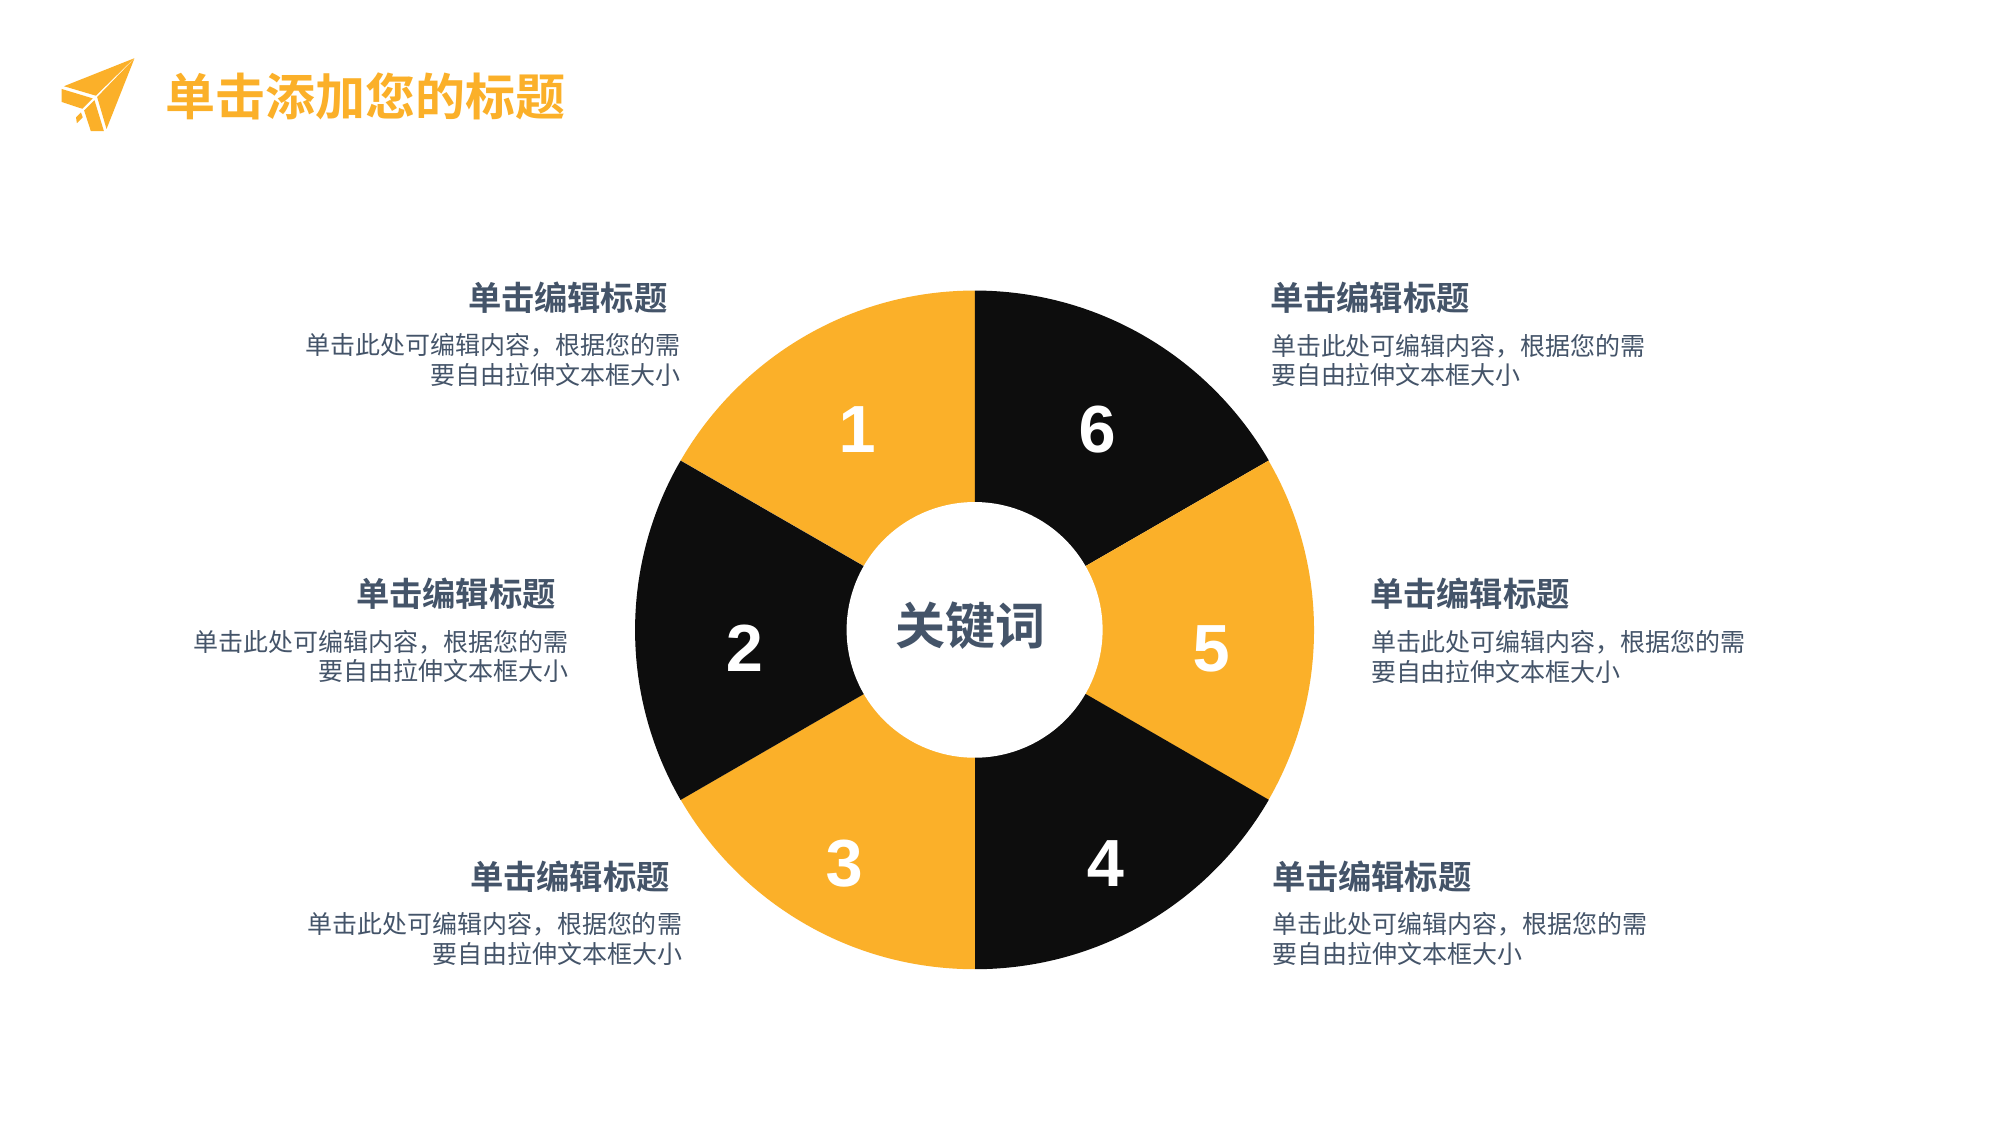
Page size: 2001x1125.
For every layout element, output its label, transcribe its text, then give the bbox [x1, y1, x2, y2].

text_box [635, 460, 863, 800]
text_box 单击编辑标题 [1272, 856, 1485, 897]
text_box [680, 290, 974, 565]
text_box 6 [1078, 385, 1116, 466]
text_box 单击添加您的标题 [150, 58, 580, 133]
text_box 单击此处可编辑内容，根据您的需要自由拉伸文本框大小 [1271, 330, 1654, 391]
text_box 单击此处可编辑内容，根据您的需要自由拉伸文本框大小 [299, 908, 683, 969]
text_box 单击编辑标题 [470, 855, 683, 896]
text_box 单击此处可编辑内容，根据您的需要自由拉伸文本框大小 [185, 625, 569, 686]
text_box 3 [825, 819, 863, 901]
text_box [846, 502, 1103, 758]
text_box [680, 695, 975, 970]
text_box 关键词 [884, 594, 1056, 655]
text_box 单击编辑标题 [1270, 277, 1483, 318]
text_box 单击编辑标题 [1370, 573, 1583, 614]
text_box 5 [1192, 604, 1230, 685]
text_box 单击编辑标题 [468, 277, 681, 318]
text_box 2 [725, 604, 763, 685]
text_box [974, 290, 1269, 565]
text_box 单击编辑标题 [356, 573, 569, 614]
text_box 单击此处可编辑内容，根据您的需要自由拉伸文本框大小 [1272, 909, 1656, 969]
text_box [975, 694, 1269, 970]
text_box 单击此处可编辑内容，根据您的需要自由拉伸文本框大小 [297, 329, 681, 390]
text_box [61, 58, 135, 132]
text_box [1086, 460, 1315, 800]
text_box 4 [1086, 819, 1125, 901]
text_box 1 [838, 385, 876, 466]
text_box 单击此处可编辑内容，根据您的需要自由拉伸文本框大小 [1371, 626, 1754, 687]
